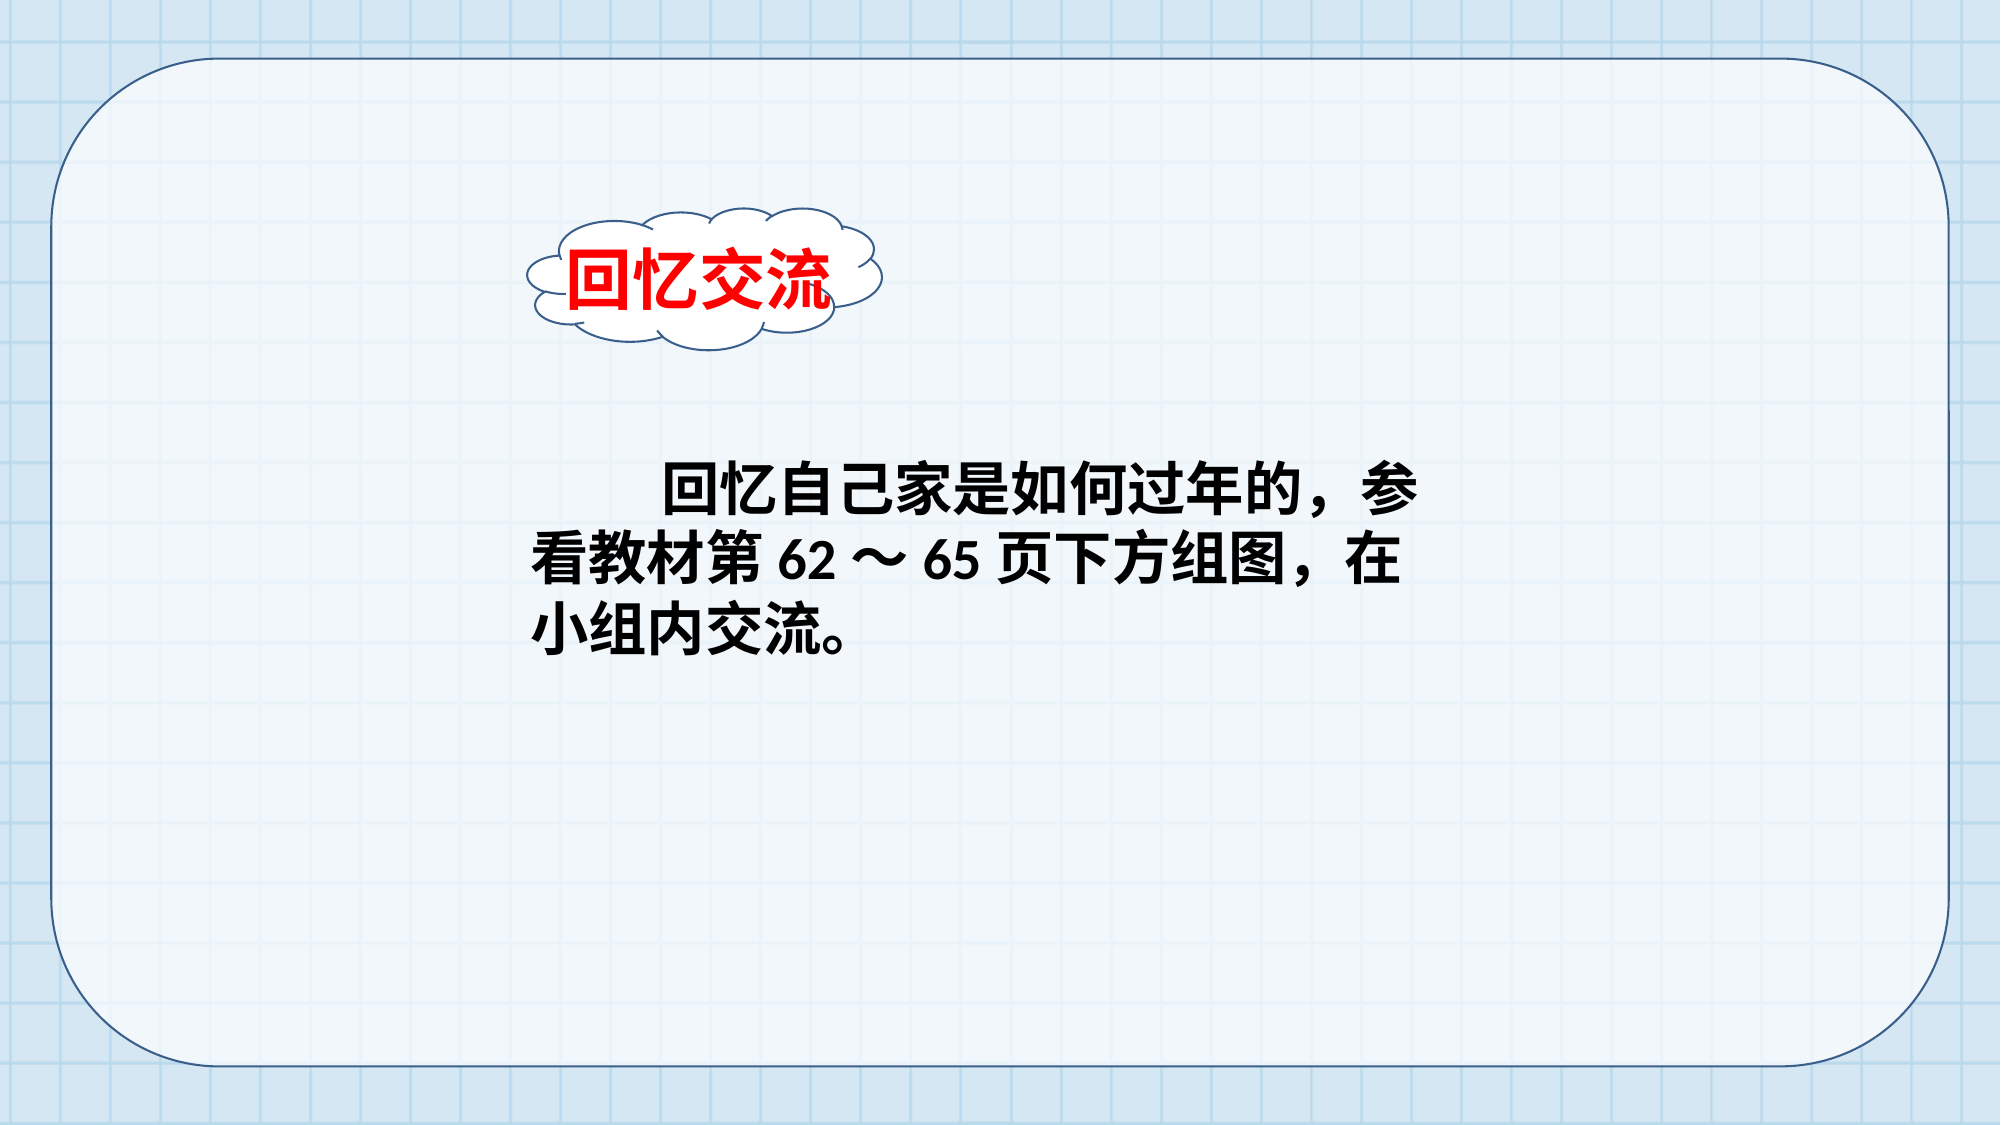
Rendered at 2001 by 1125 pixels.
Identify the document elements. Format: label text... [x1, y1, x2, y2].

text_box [527, 208, 882, 350]
picture [0, 0, 2000, 1125]
text_box 回忆自己家是如何过年的，参看教材第62～65页下方组图，在小组内交流。 [515, 444, 1461, 670]
